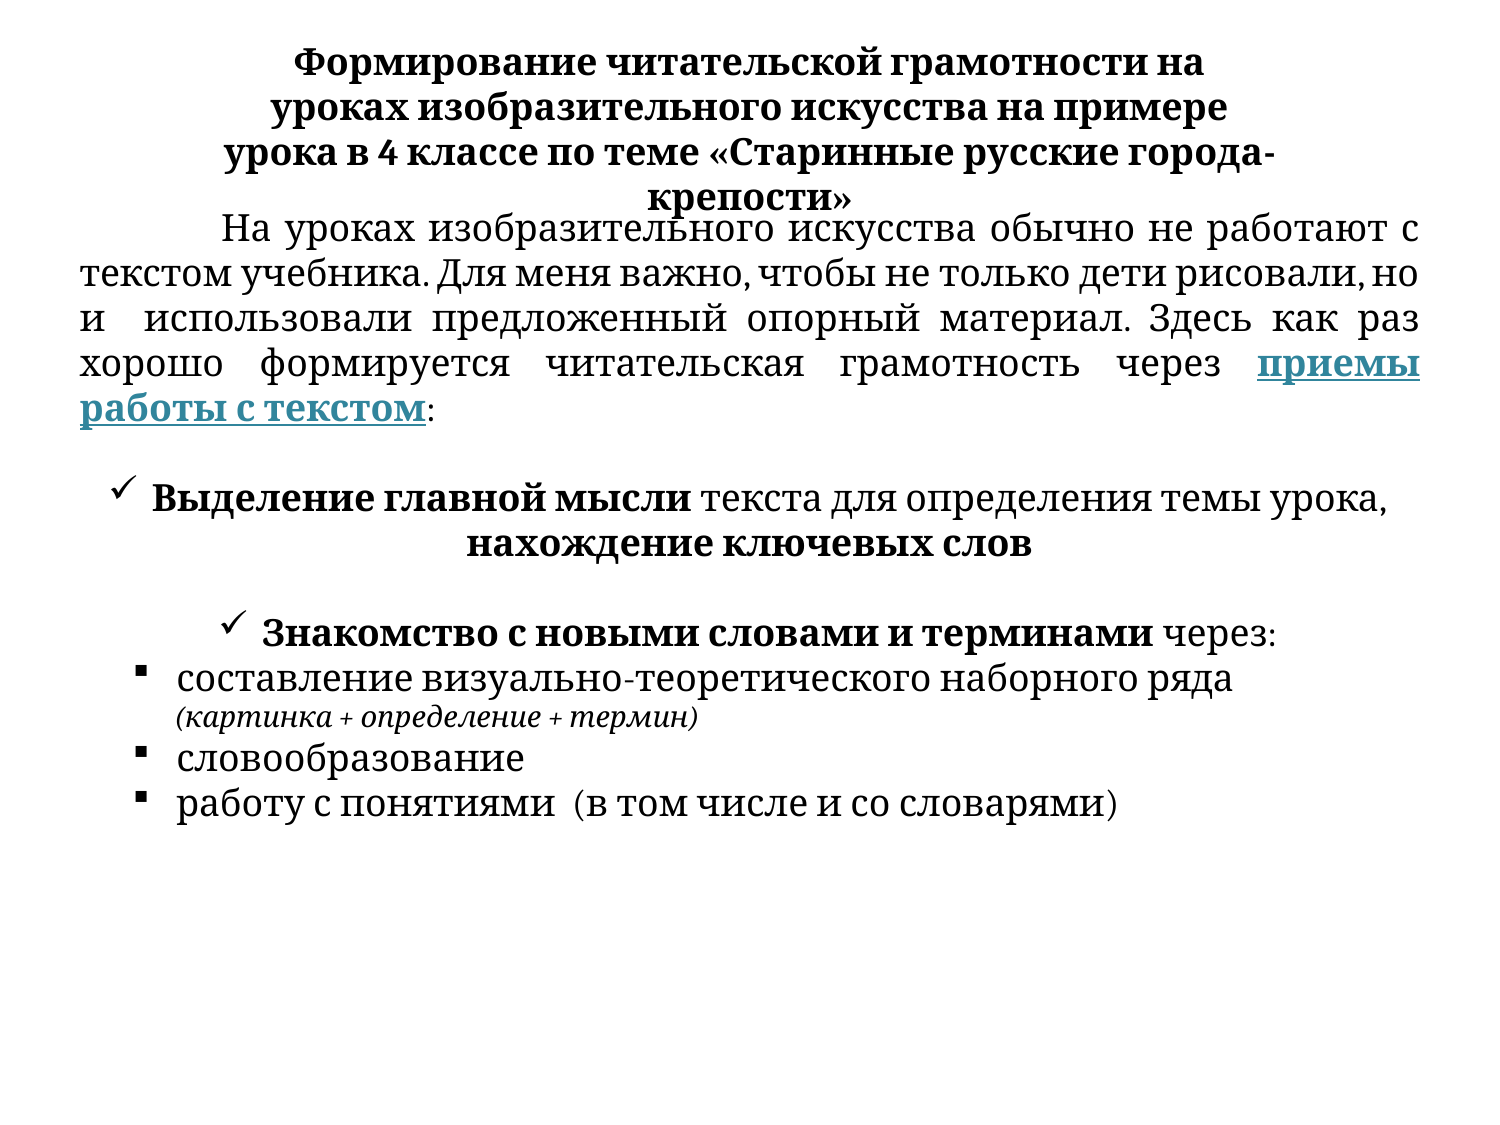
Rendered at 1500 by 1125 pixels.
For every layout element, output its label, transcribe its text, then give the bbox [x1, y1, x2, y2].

text_box Формирование читательской грамотности на уроках изобразительного искусства на примере урока в 4 классе по теме «Старинные русские города-крепости» [206, 30, 1294, 226]
text_box На уроках изобразительного искусства обычно не работают с текстом учебника. Для меня важно, чтобы не только дети рисовали, но и использовали предложенный опорный материал. Здесь как раз хорошо формируется читательская грамотность через приемы работы с текстом: Выделение главной мысли текста для определения темы урока, нахождение ключевых слов Знакомство с новыми словами и терминами через: составление визуально-теоретического наборного ряда (картинка + определение + термин) словообразование работу с понятиями (в том числе и со словарями) [64, 196, 1436, 876]
